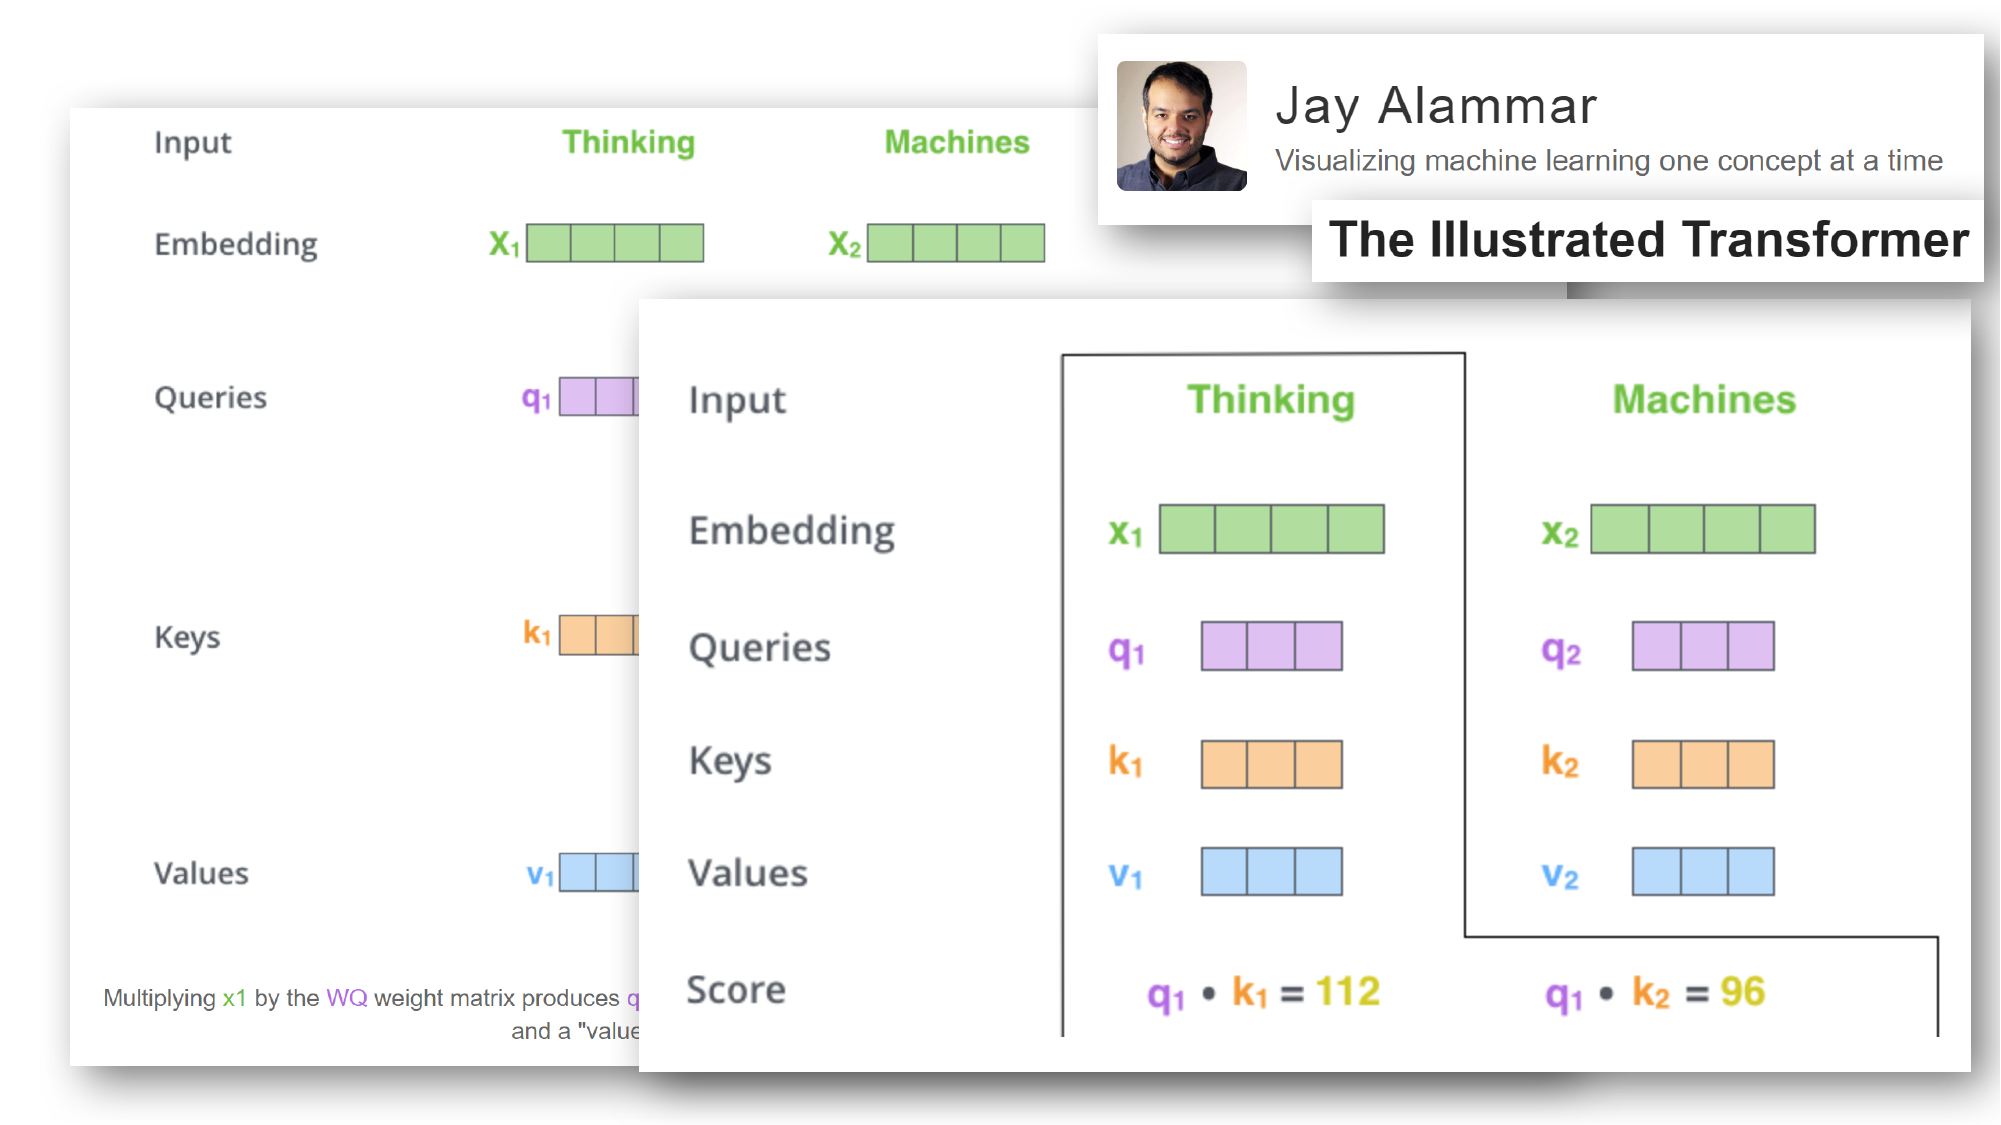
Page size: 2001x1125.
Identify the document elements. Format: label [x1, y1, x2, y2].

picture [70, 34, 1984, 1072]
